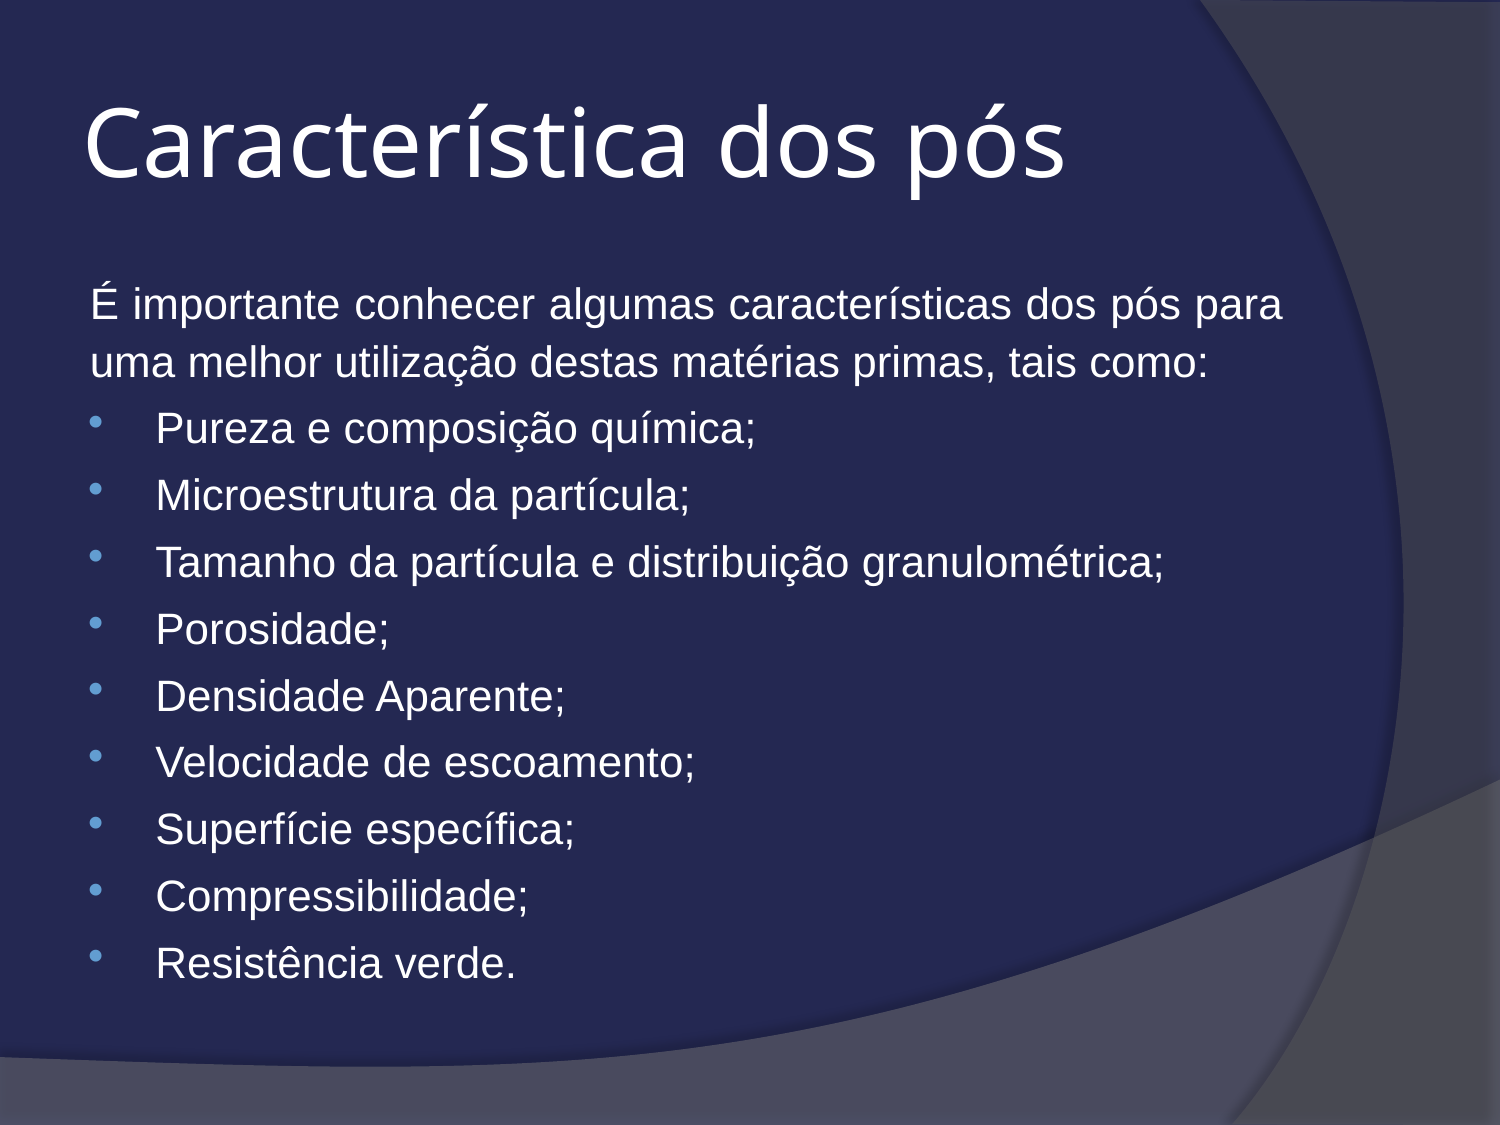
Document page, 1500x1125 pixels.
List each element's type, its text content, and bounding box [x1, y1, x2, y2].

title Característica dos pós [75, 45, 1300, 233]
list É importante conhecer algumas características dos pós para uma melhor utilização destas matérias primas, tais como: Pureza e composição química; Microestrutura da partícula; Tamanho da partícula e distribuição granulométrica; Porosidade; Densidade Aparente; Velocidade de escoamento; Superfície específica; Compressibilidade; Resistência verde. [75, 262, 1300, 1005]
